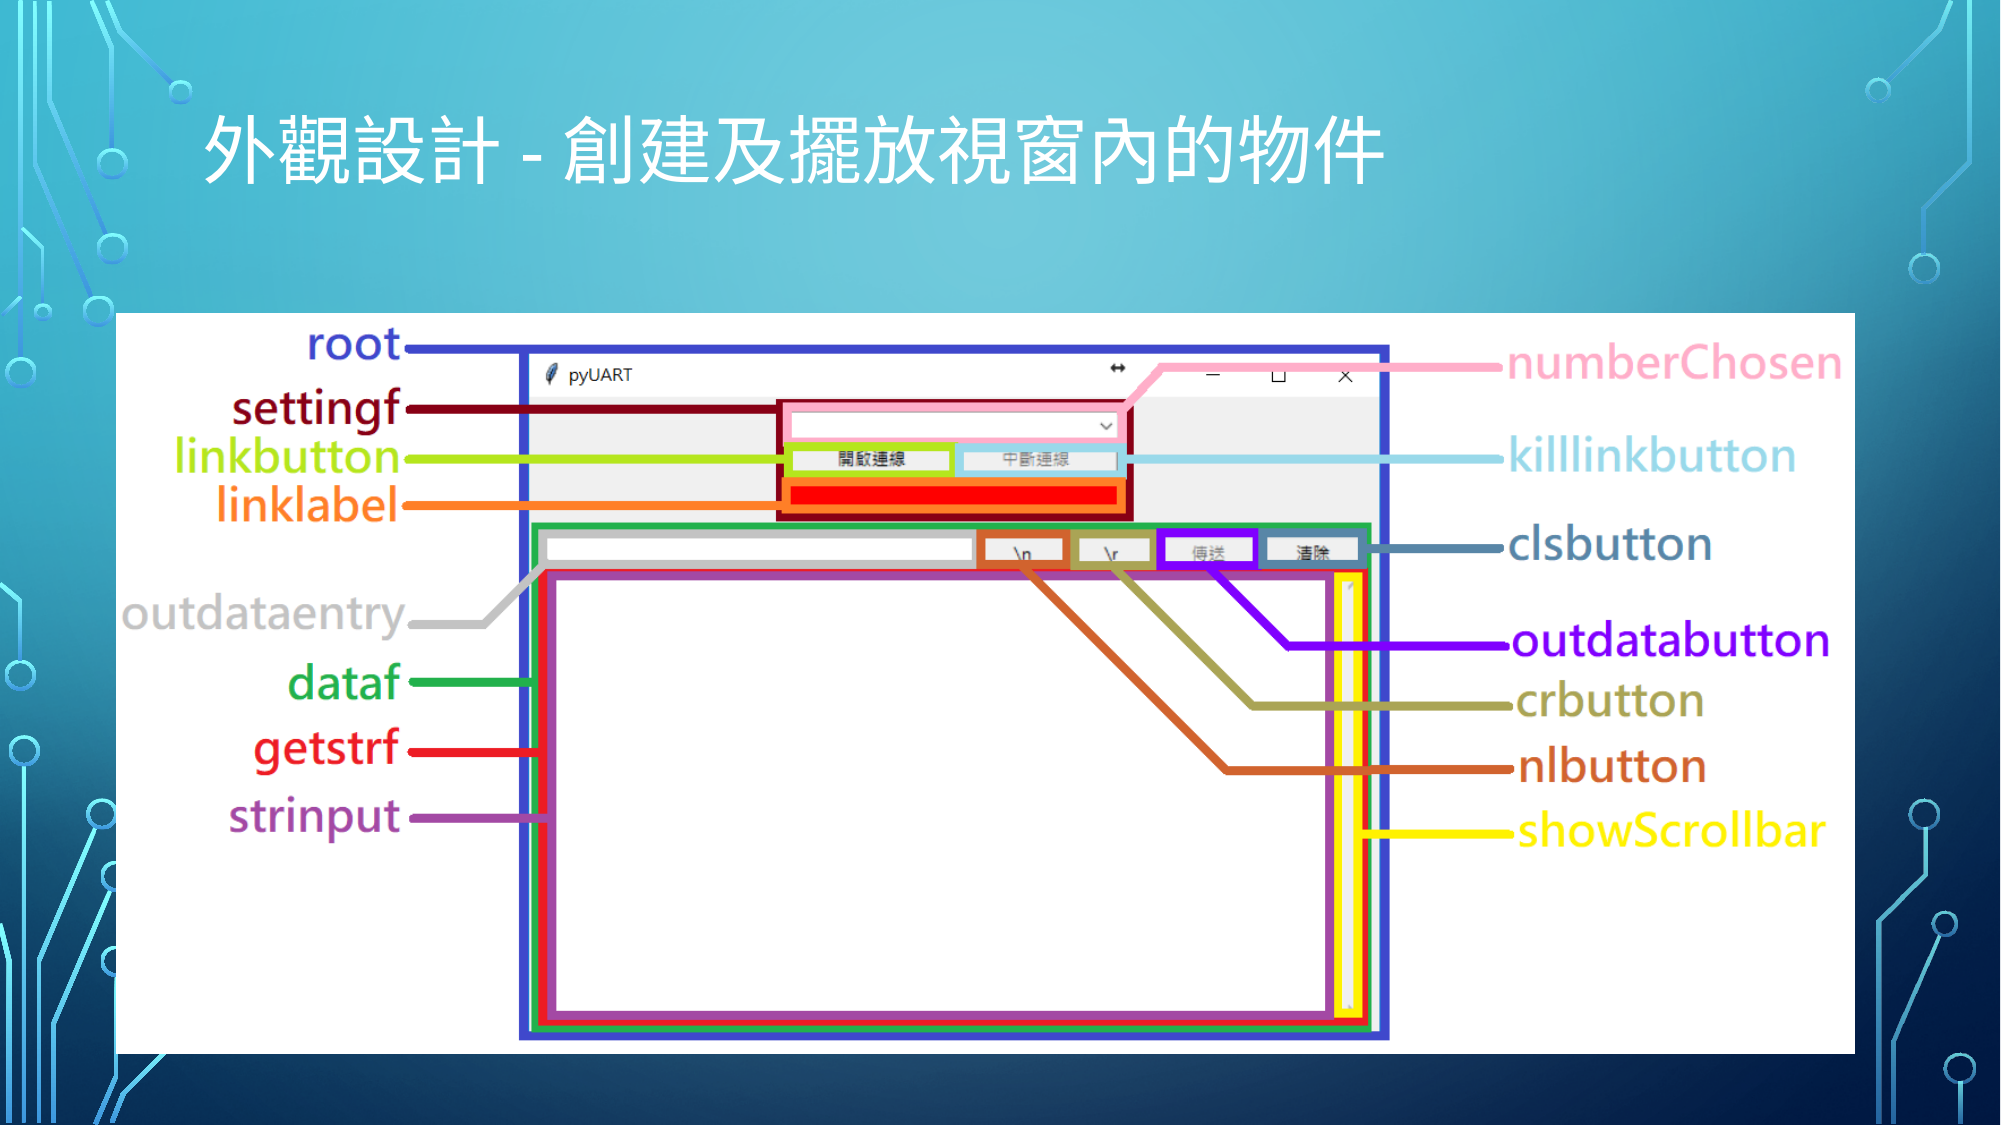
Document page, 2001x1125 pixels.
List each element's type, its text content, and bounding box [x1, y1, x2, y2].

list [115, 313, 1855, 1054]
title 外觀設計-創建及擺放視窗內的物件 [187, 33, 1813, 276]
